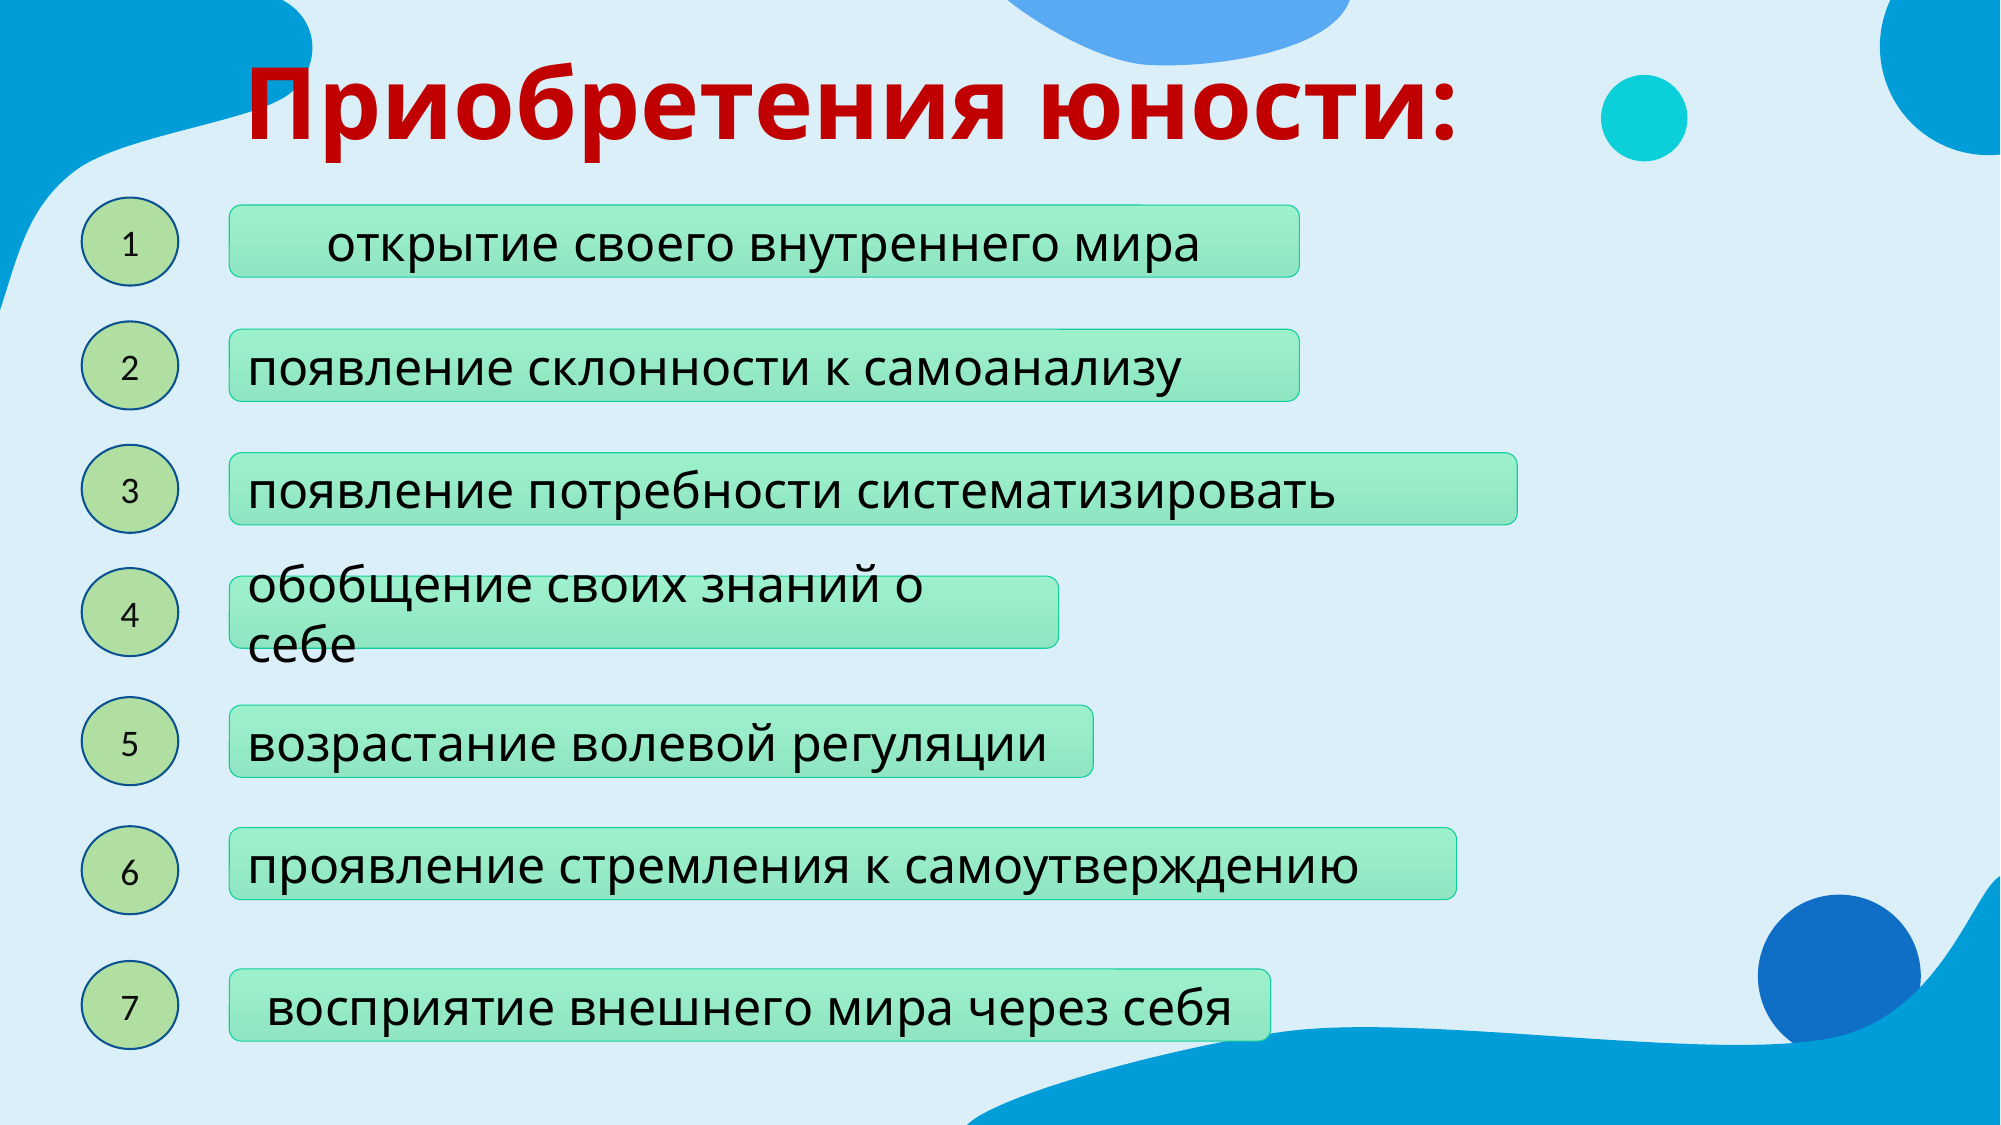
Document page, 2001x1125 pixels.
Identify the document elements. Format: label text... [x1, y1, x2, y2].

text_box Приобретения юности: [229, 31, 1581, 167]
text_box 4 [80, 567, 180, 658]
text_box 3 [80, 443, 180, 534]
text_box проявление стремления к самоутверждению [228, 827, 1458, 901]
text_box восприятие внешнего мира через себя [228, 968, 1272, 1042]
text_box 5 [80, 696, 180, 787]
text_box 2 [80, 320, 180, 411]
text_box обобщение своих знаний о себе [228, 575, 1060, 649]
text_box открытие своего внутреннего мира [228, 204, 1300, 278]
text_box 1 [80, 196, 180, 287]
text_box 7 [80, 959, 180, 1051]
text_box появление склонности к самоанализу [228, 328, 1300, 402]
text_box появление потребности систематизировать [228, 452, 1518, 526]
text_box 6 [80, 825, 180, 916]
text_box возрастание волевой регуляции [228, 704, 1094, 778]
